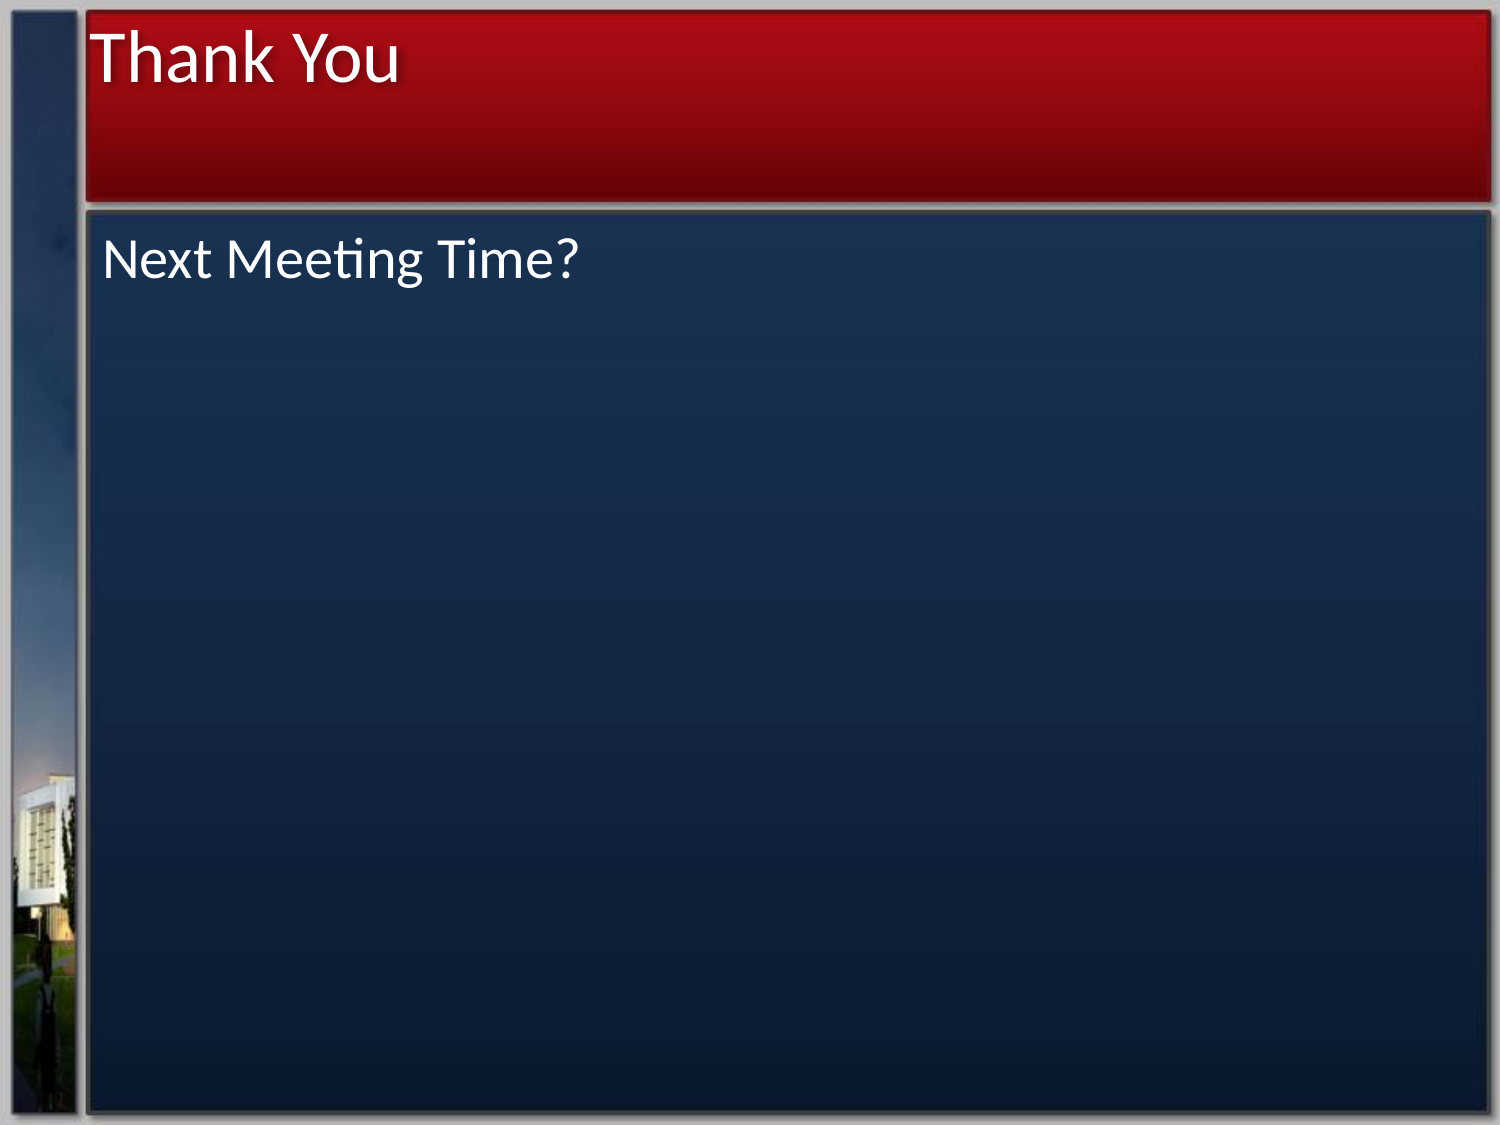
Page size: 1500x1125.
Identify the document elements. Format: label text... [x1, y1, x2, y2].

picture [0, 0, 1500, 1125]
text_box Next Meeting Time? [87, 212, 1463, 628]
text_box Thank You [74, 0, 963, 105]
